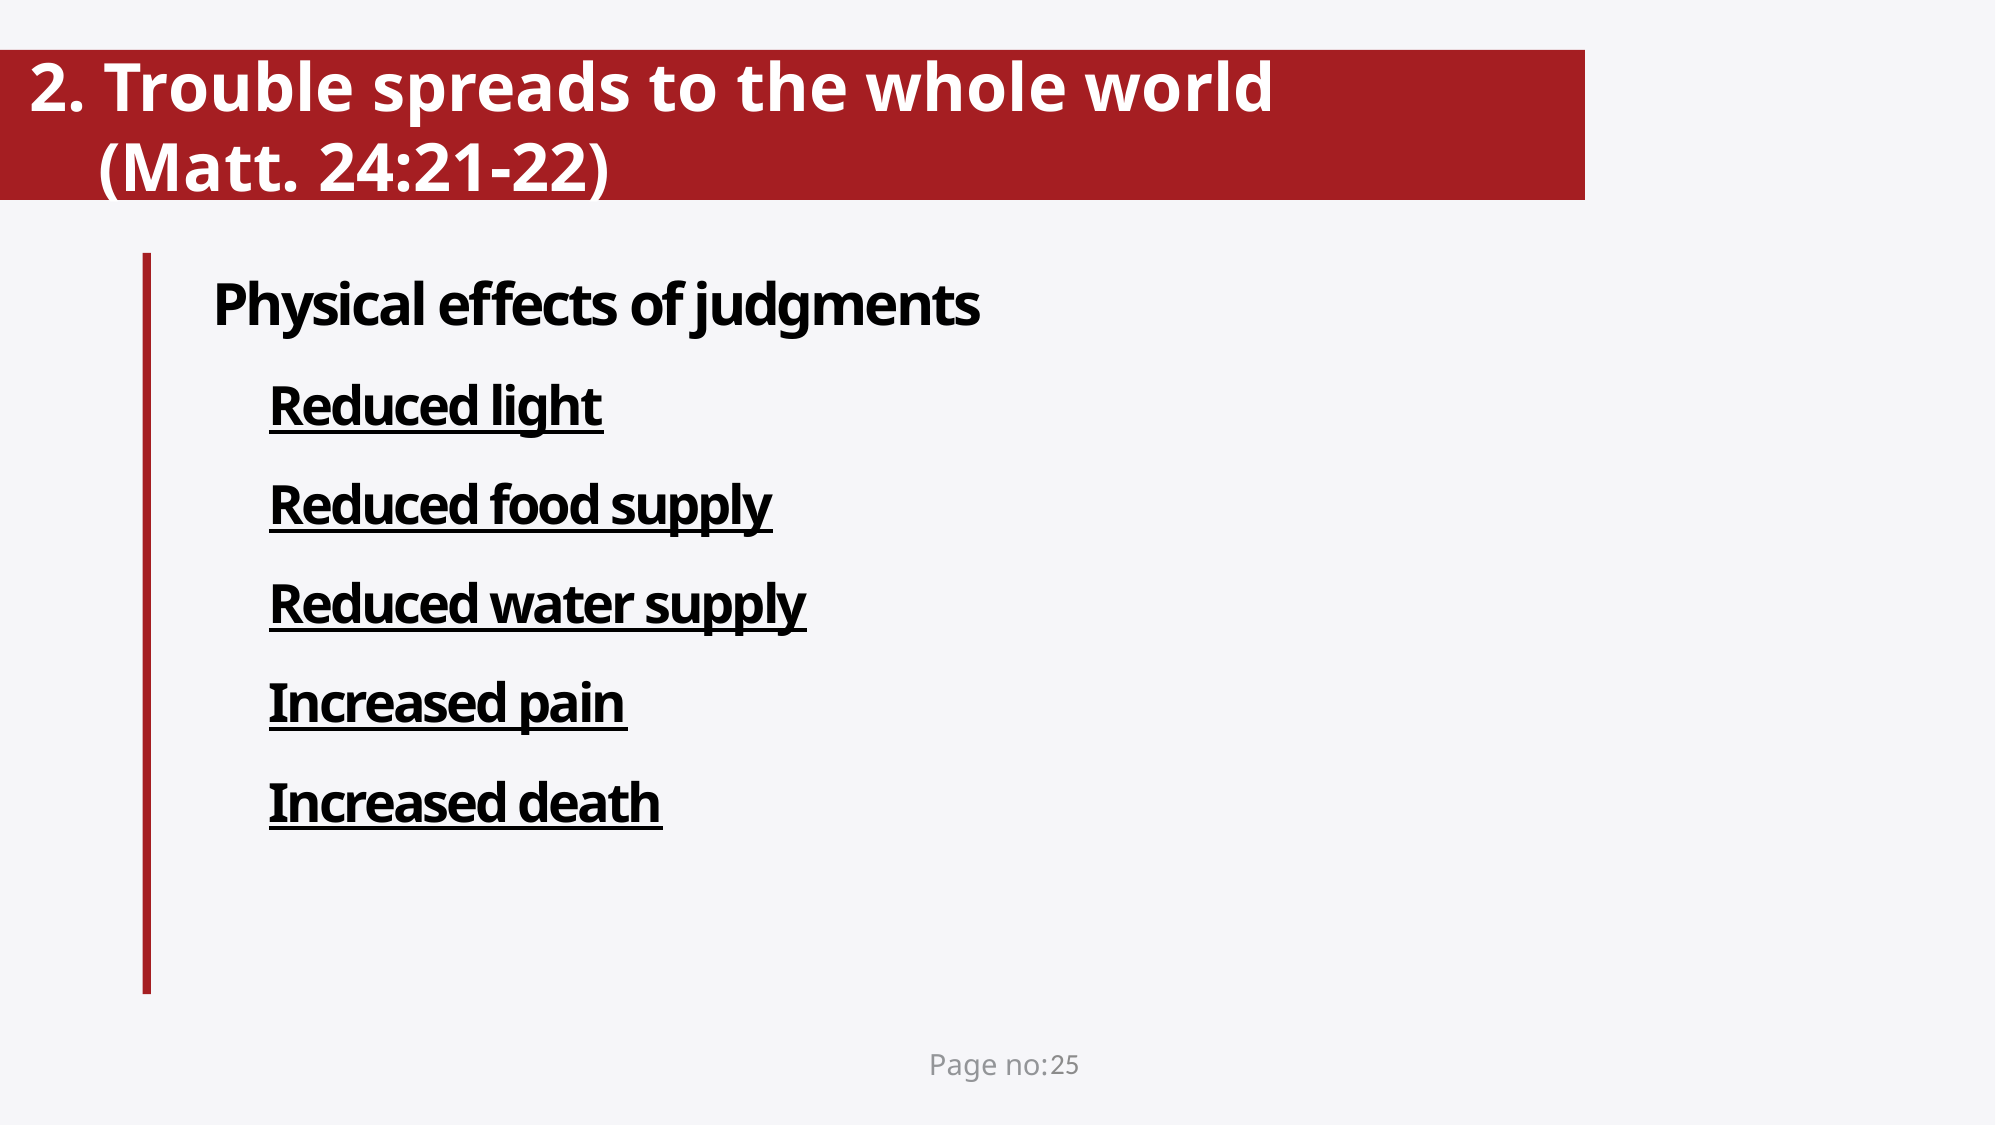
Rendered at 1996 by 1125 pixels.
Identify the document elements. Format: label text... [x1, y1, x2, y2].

subtitle Physical effects of judgments Reduced light Reduced food supply Reduced water supply Increased pain Increased death [197, 249, 1910, 1000]
title 2. Trouble spreads to the whole world (Matt. 24:21-22) [14, 62, 1810, 188]
